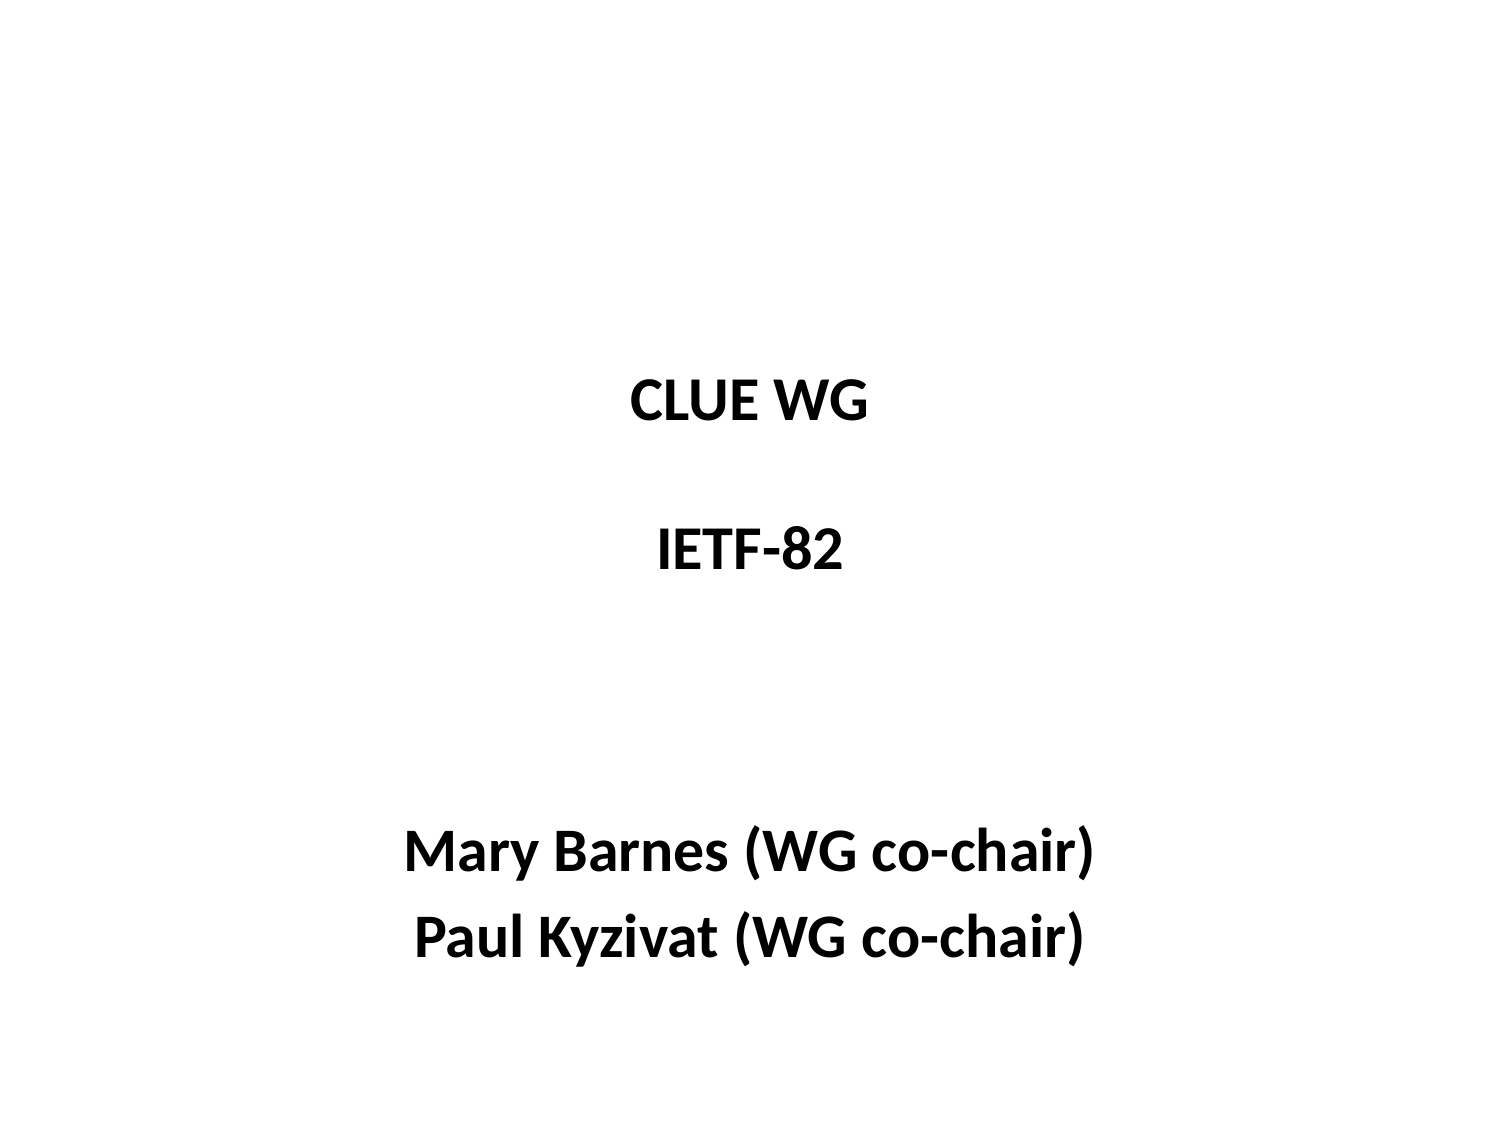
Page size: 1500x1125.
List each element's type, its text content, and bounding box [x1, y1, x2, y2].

subtitle Mary Barnes (WG co-chair) Paul Kyzivat (WG co-chair) [225, 801, 1275, 978]
title CLUE WG IETF-82 [112, 349, 1388, 591]
